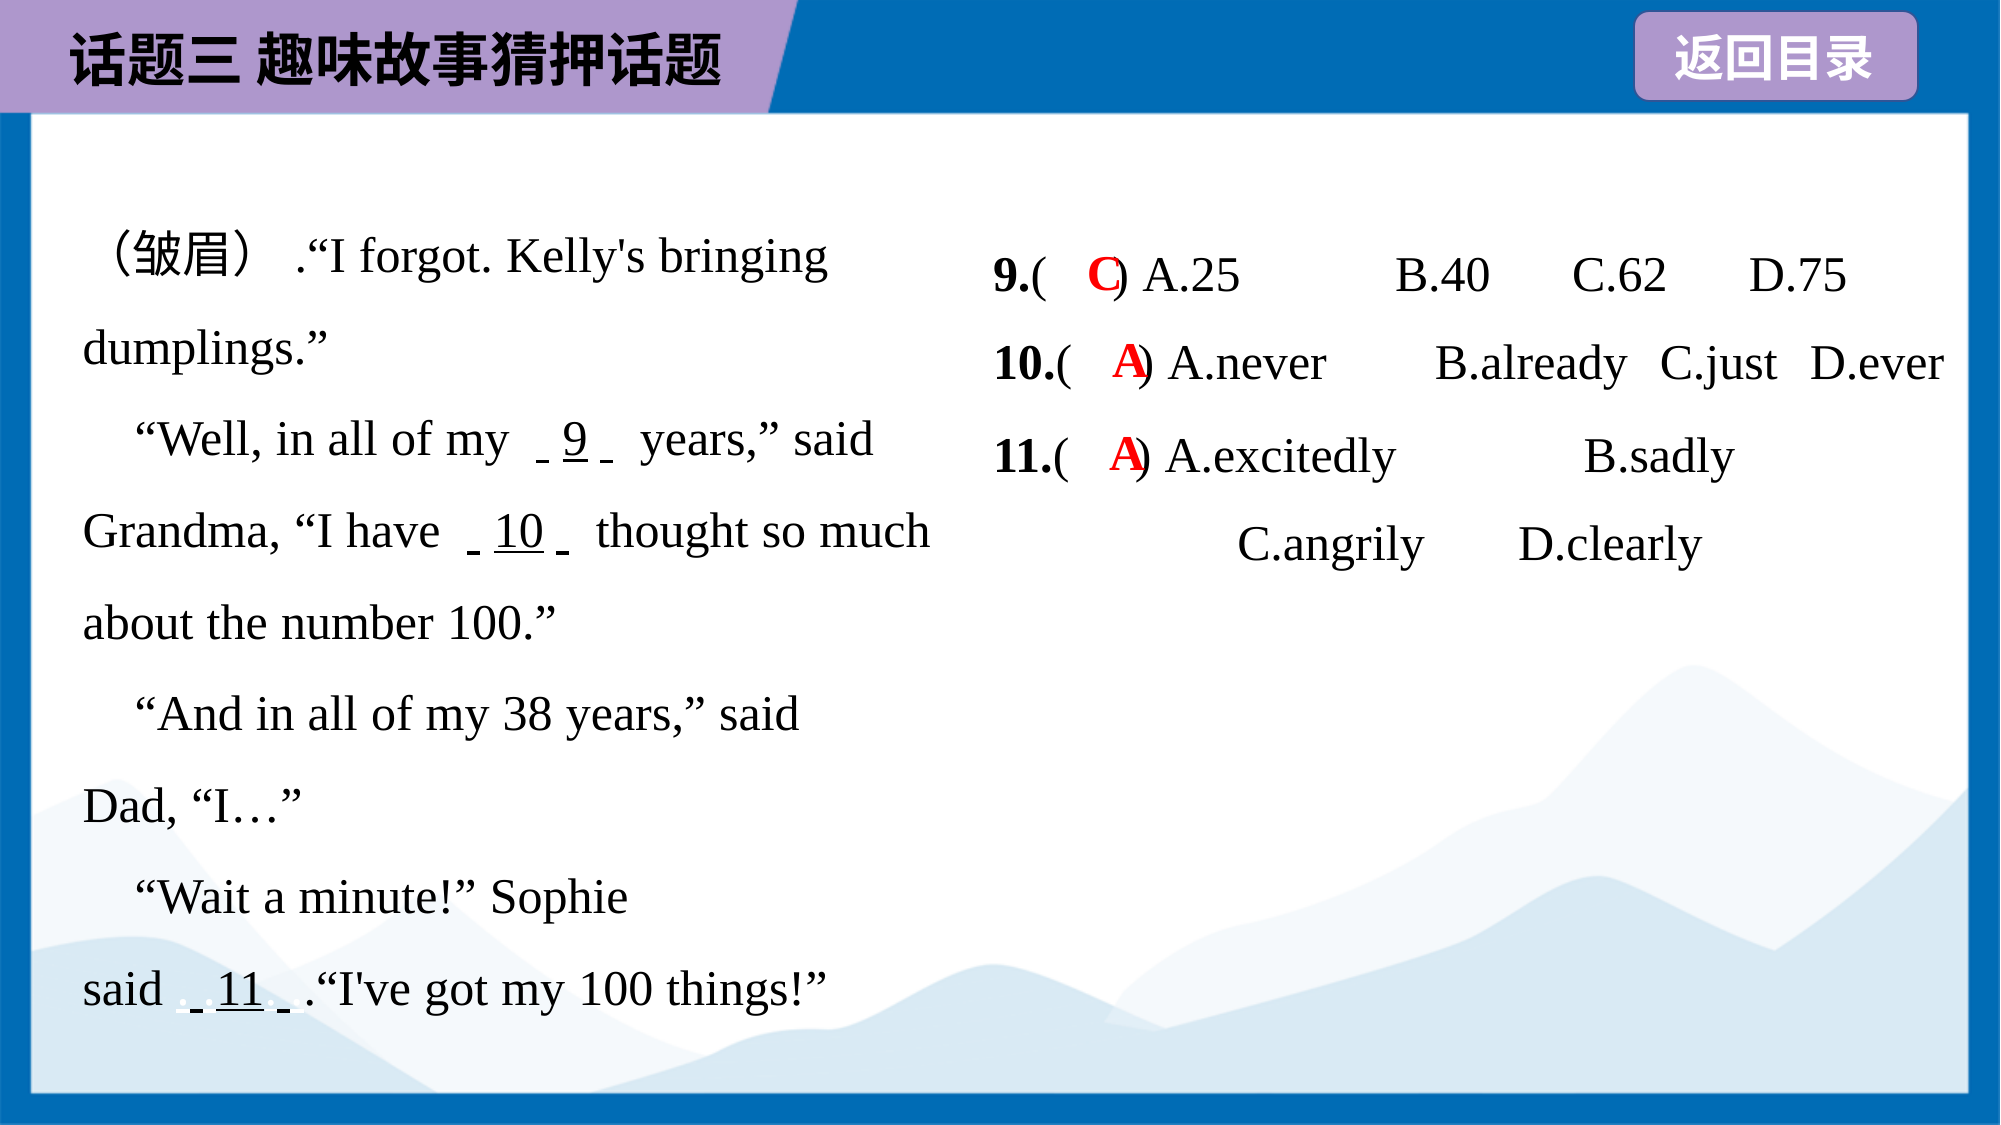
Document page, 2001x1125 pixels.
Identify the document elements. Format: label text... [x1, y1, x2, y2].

text_box （皱眉）.“I forgot. Kelly's bringing dumplings.” “Well, in all of my . .9. . years,” said Grandma, “I have . .10. . thought so much about the number 100.” “And in all of my 38 years,” said Dad, “I…” “Wait a minute!” Sophie said . .11. ..“I've got my 100 things!” [82, 190, 984, 1016]
text_box C [1068, 212, 1142, 291]
text_box A [1091, 392, 1164, 471]
text_box A [1093, 300, 1167, 379]
text_box 10.( ) A.never B.already C.just D.ever [993, 301, 1963, 380]
text_box 11.( ) A.excitedly B.sadly C.angrily D.clearly [993, 390, 1963, 561]
picture [0, 0, 2000, 1125]
text_box 9.( ) A.25 B.40 C.62 D.75 [993, 214, 1963, 293]
